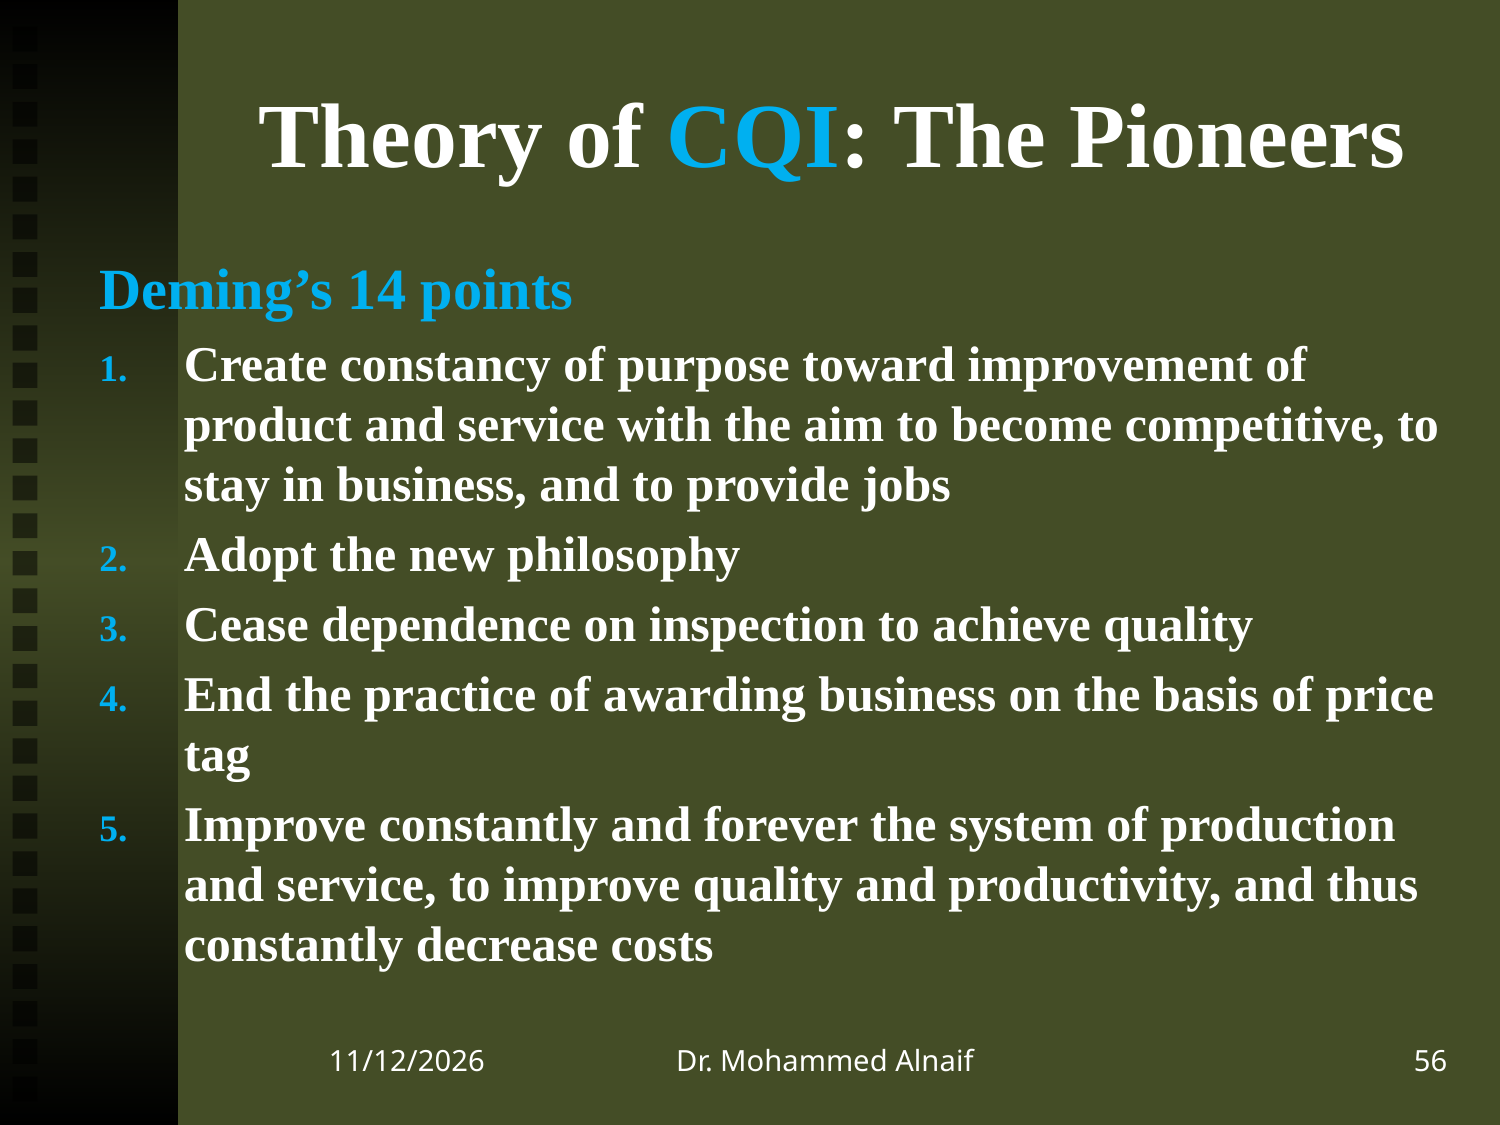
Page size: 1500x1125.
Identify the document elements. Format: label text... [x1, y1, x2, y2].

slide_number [187, 1024, 501, 1101]
slide_number 56 [1149, 1024, 1463, 1101]
footer Dr. Mohammed Alnaif [587, 1024, 1063, 1101]
title Theory of CQI: The Pioneers [194, 42, 1471, 221]
subtitle Deming’s 14 points Create constancy of purpose toward improvement of product and service with the aim to become competitive, to stay in business, and to provide jobs Adopt the new philosophy Cease dependence on inspection to achieve quality End the practice of awarding business on the basis of price tag Improve constantly and forever the system of production and service, to improve quality and productivity, and thus constantly decrease costs [76, 243, 1471, 1012]
